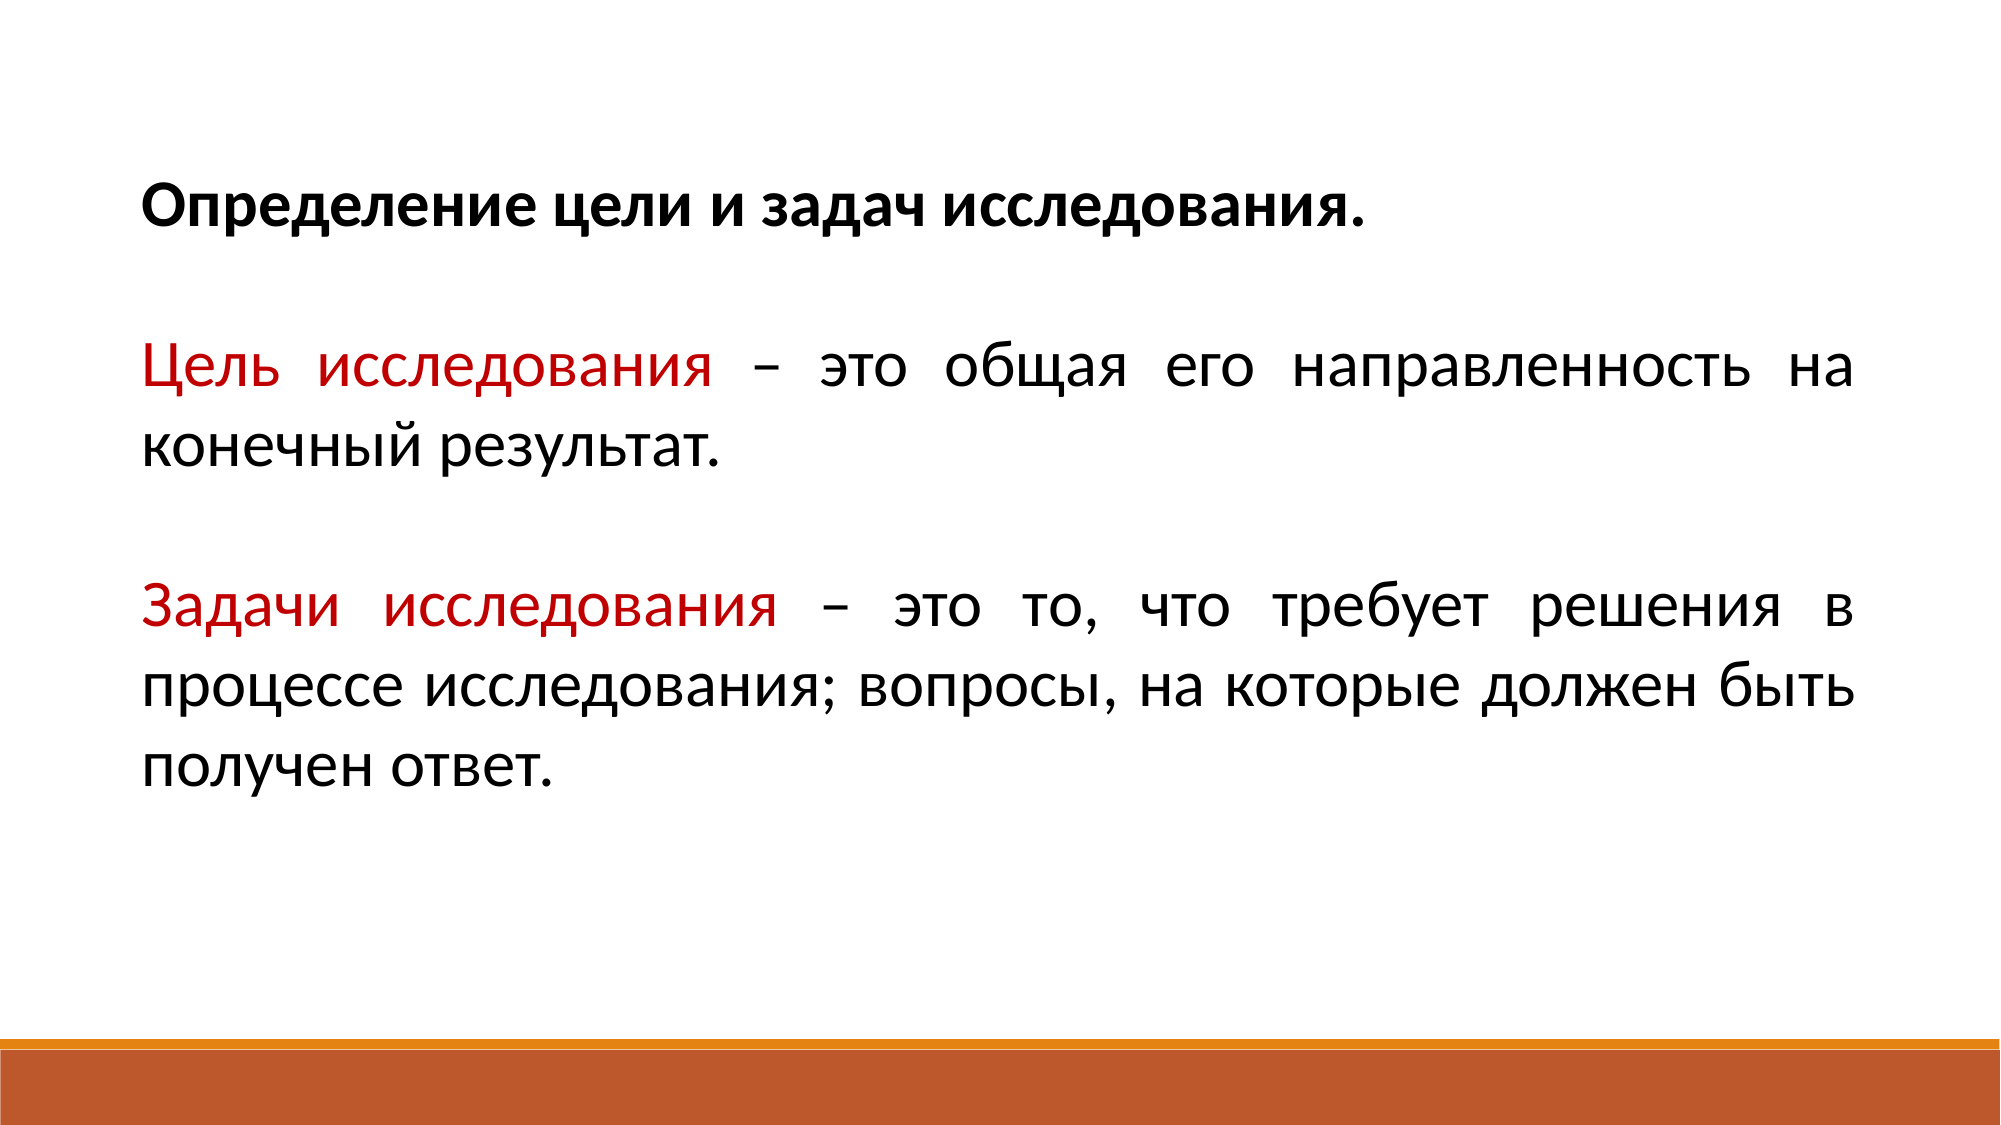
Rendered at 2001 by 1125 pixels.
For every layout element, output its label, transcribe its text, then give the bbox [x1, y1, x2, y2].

text_box Определение цели и задач исследования. Цель исследования – это общая его направленность на конечный результат. Задачи исследования – это то, что требует решения в процессе исследования; вопросы, на которые должен быть получен ответ. [127, 152, 1871, 807]
